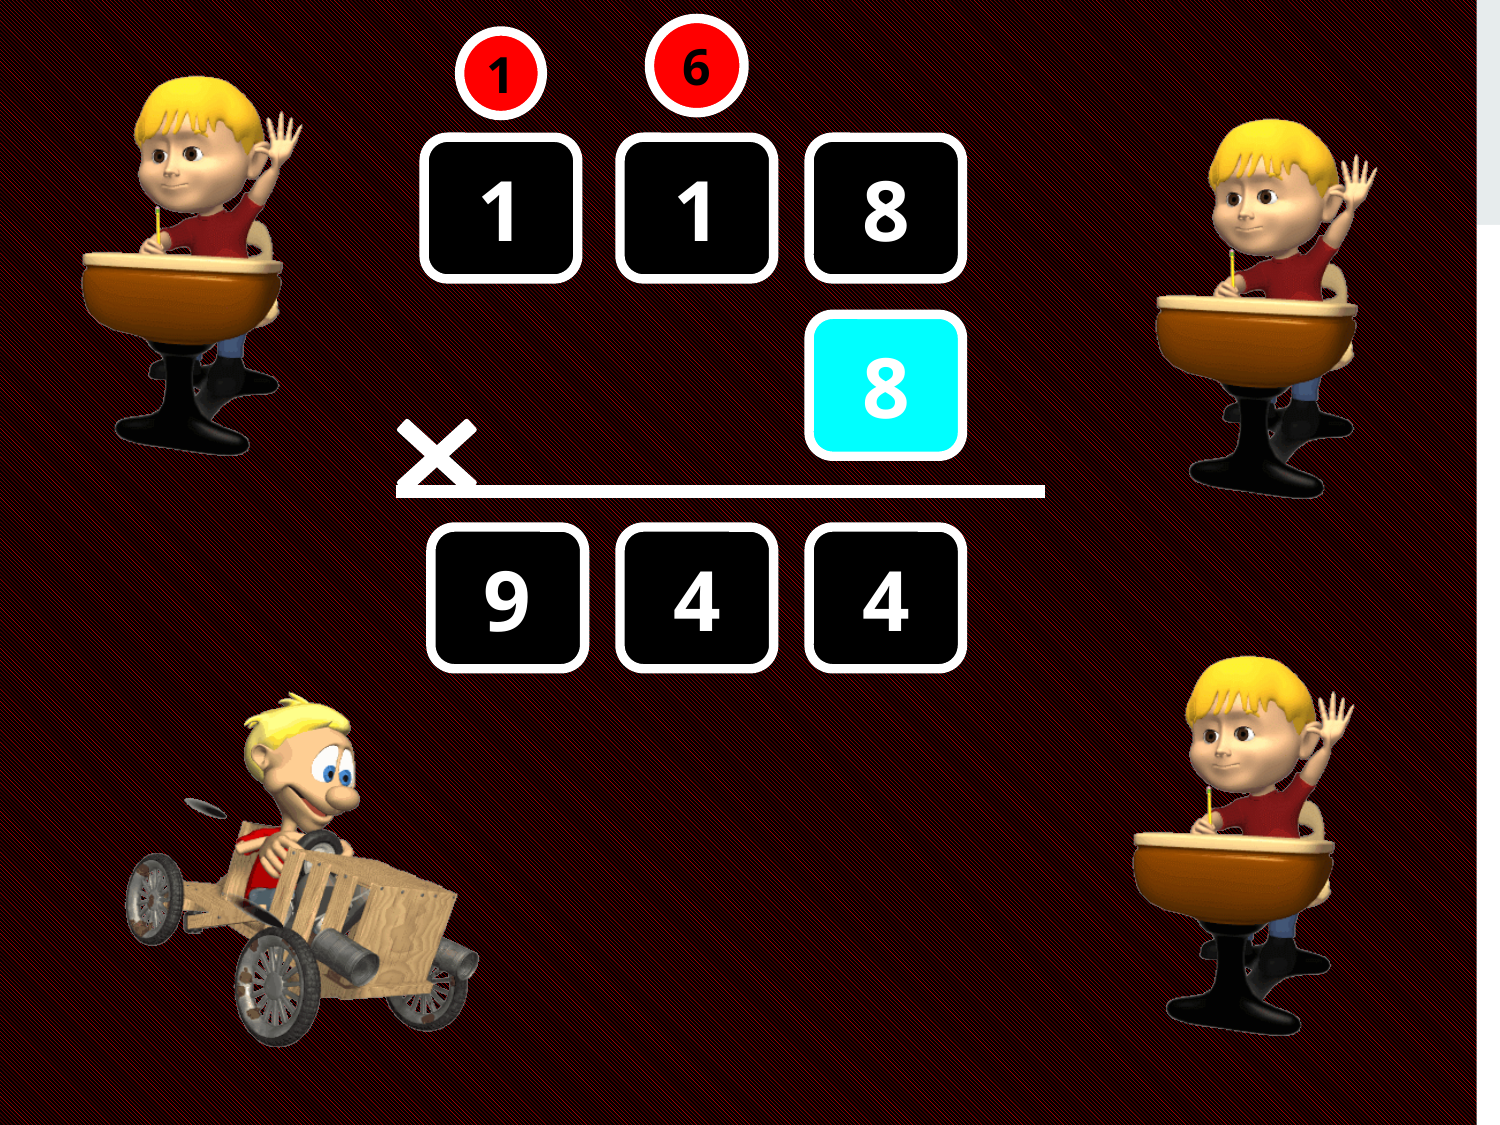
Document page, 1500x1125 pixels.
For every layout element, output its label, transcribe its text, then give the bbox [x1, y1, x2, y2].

picture [100, 682, 503, 1064]
text_box 4 [617, 524, 777, 672]
picture [52, 68, 332, 472]
picture [1103, 648, 1383, 1052]
text_box 1 [617, 134, 777, 282]
text_box 1 [421, 134, 581, 282]
text_box 8 [806, 311, 965, 459]
text_box 1 [457, 28, 545, 118]
picture [1127, 112, 1406, 515]
text_box 6 [647, 16, 747, 116]
text_box 4 [806, 524, 965, 672]
text_box [396, 418, 477, 486]
text_box 8 [806, 134, 965, 282]
text_box 9 [428, 524, 587, 672]
